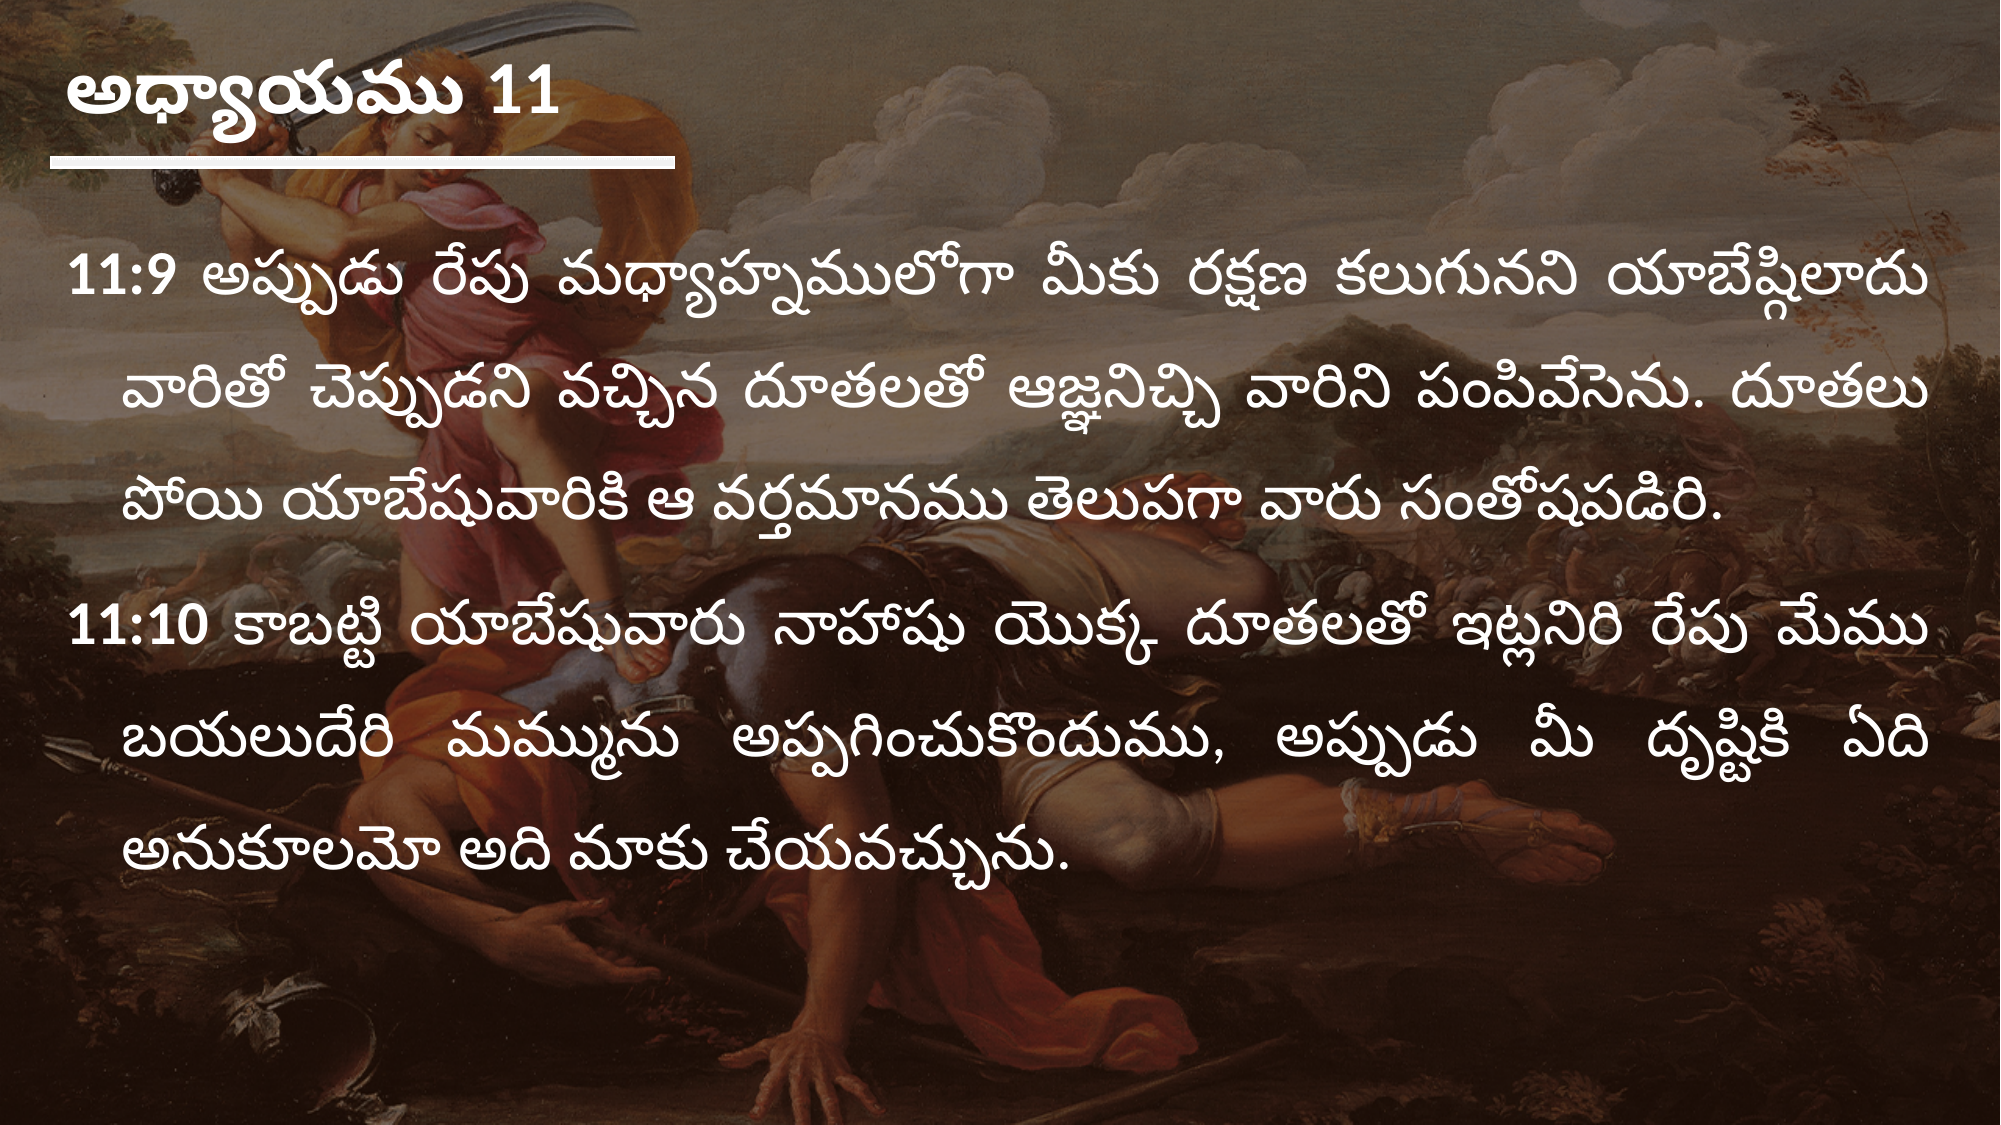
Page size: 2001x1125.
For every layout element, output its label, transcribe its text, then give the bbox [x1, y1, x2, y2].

picture [0, 0, 2000, 1125]
title అధ్యాయము 11 [50, 0, 1925, 167]
list 11:9 అప్పుడు రేపు మధ్యాహ్నములోగా మీకు రక్షణ కలుగునని యాబేష్గిలాదు వారితో చెప్పుడని వచ్చిన దూతలతో ఆజ్ఞనిచ్చి వారిని పంపివేసెను. దూతలు పోయి యాబేషువారికి ఆ వర్తమానము తెలుపగా వారు సంతోషపడిరి. 11:10 కాబట్టి యాబేషువారు నాహాషు యొక్క దూతలతో ఇట్లనిరి రేపు మేము బయలుదేరి మమ్మును అప్పగించుకొందుము, అప్పుడు మీ దృష్టికి ఏది అనుకూలమో అది మాకు చేయవచ్చును. [50, 187, 1946, 1063]
